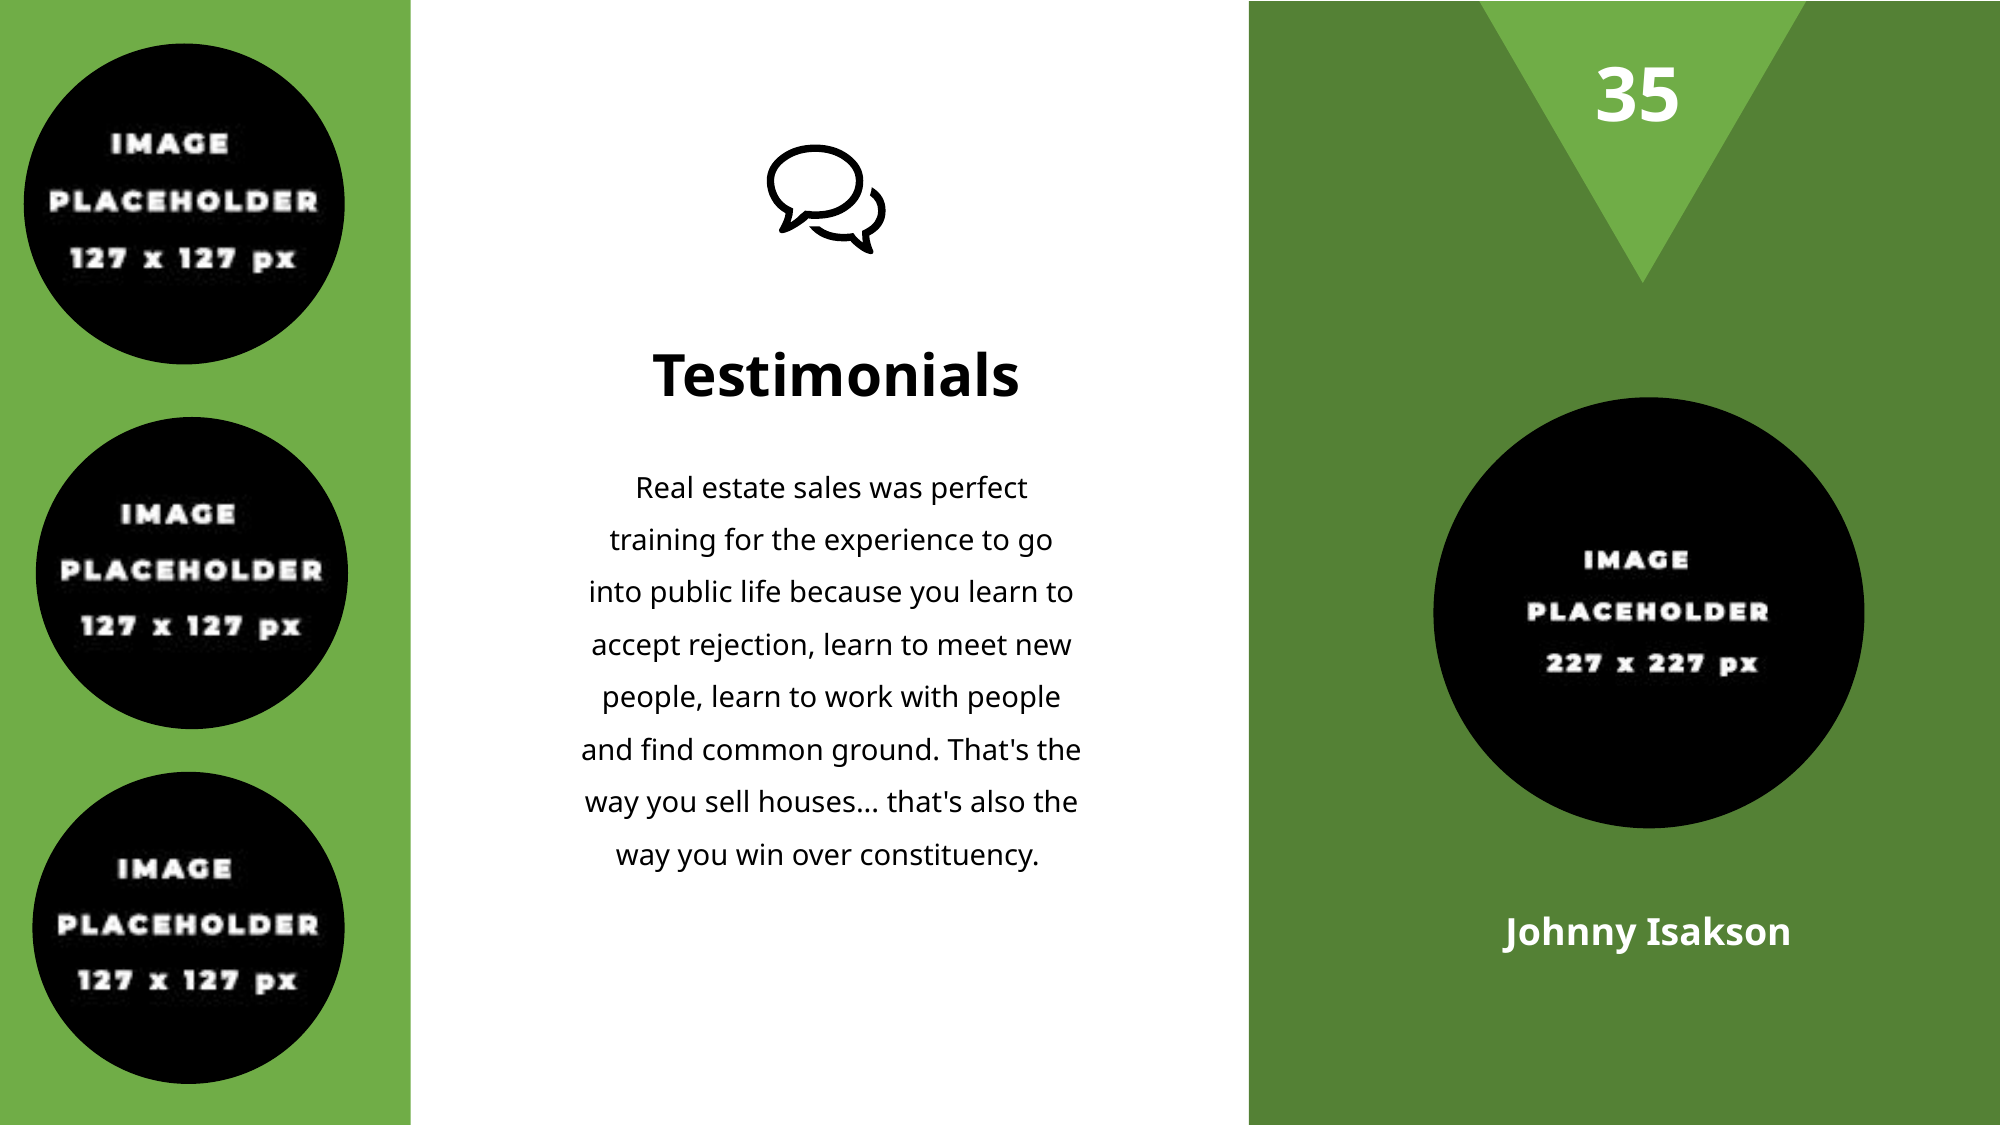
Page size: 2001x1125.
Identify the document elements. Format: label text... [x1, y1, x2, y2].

text_box [35, 416, 349, 730]
text_box Johnny Isakson [1479, 900, 1819, 962]
text_box [1433, 397, 1865, 829]
text_box [23, 43, 345, 365]
text_box [0, 0, 411, 1125]
text_box [1479, 1, 1807, 283]
text_box [32, 771, 345, 1084]
text_box [766, 144, 864, 234]
text_box [1248, 1, 2000, 1125]
text_box Real estate sales was perfect training for the experience to go into public life because you learn to accept rejection, learn to meet new people, learn to work with people and find common ground. That's the way you sell houses... that's also the way you win over constituency. [564, 443, 1099, 990]
text_box 35 [1556, 38, 1720, 145]
text_box Testimonials [625, 330, 1048, 417]
text_box [809, 187, 886, 255]
